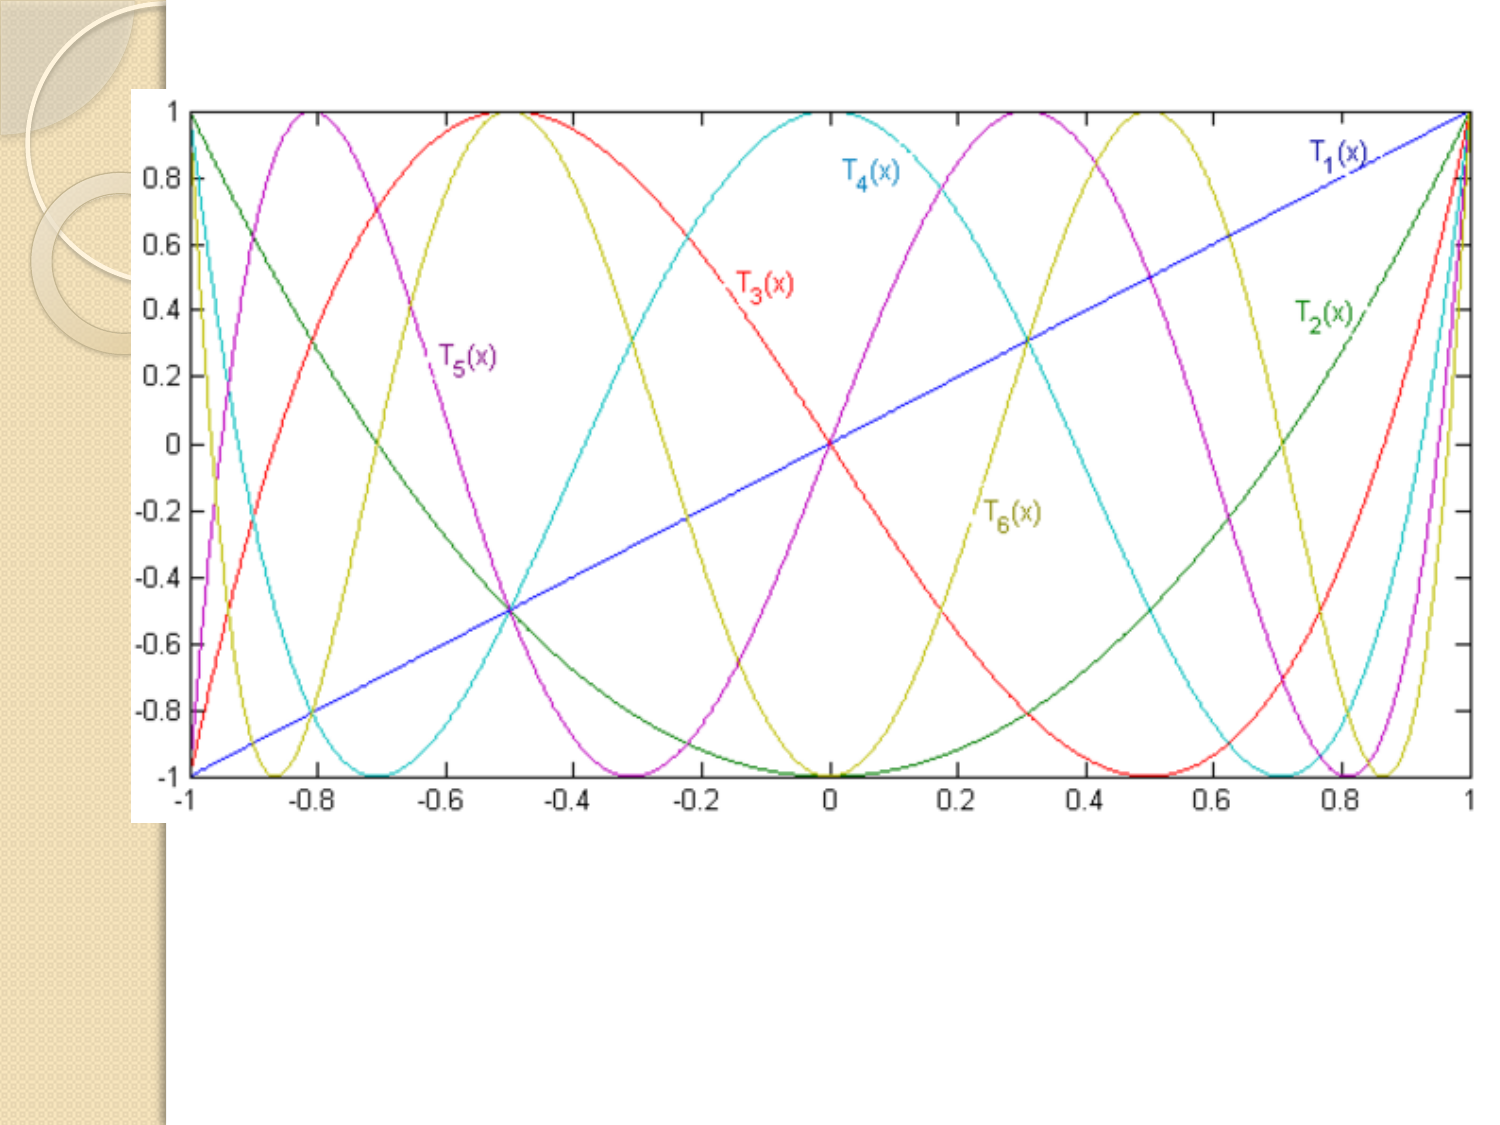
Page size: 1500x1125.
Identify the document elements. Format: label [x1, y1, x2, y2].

picture [131, 89, 1500, 823]
